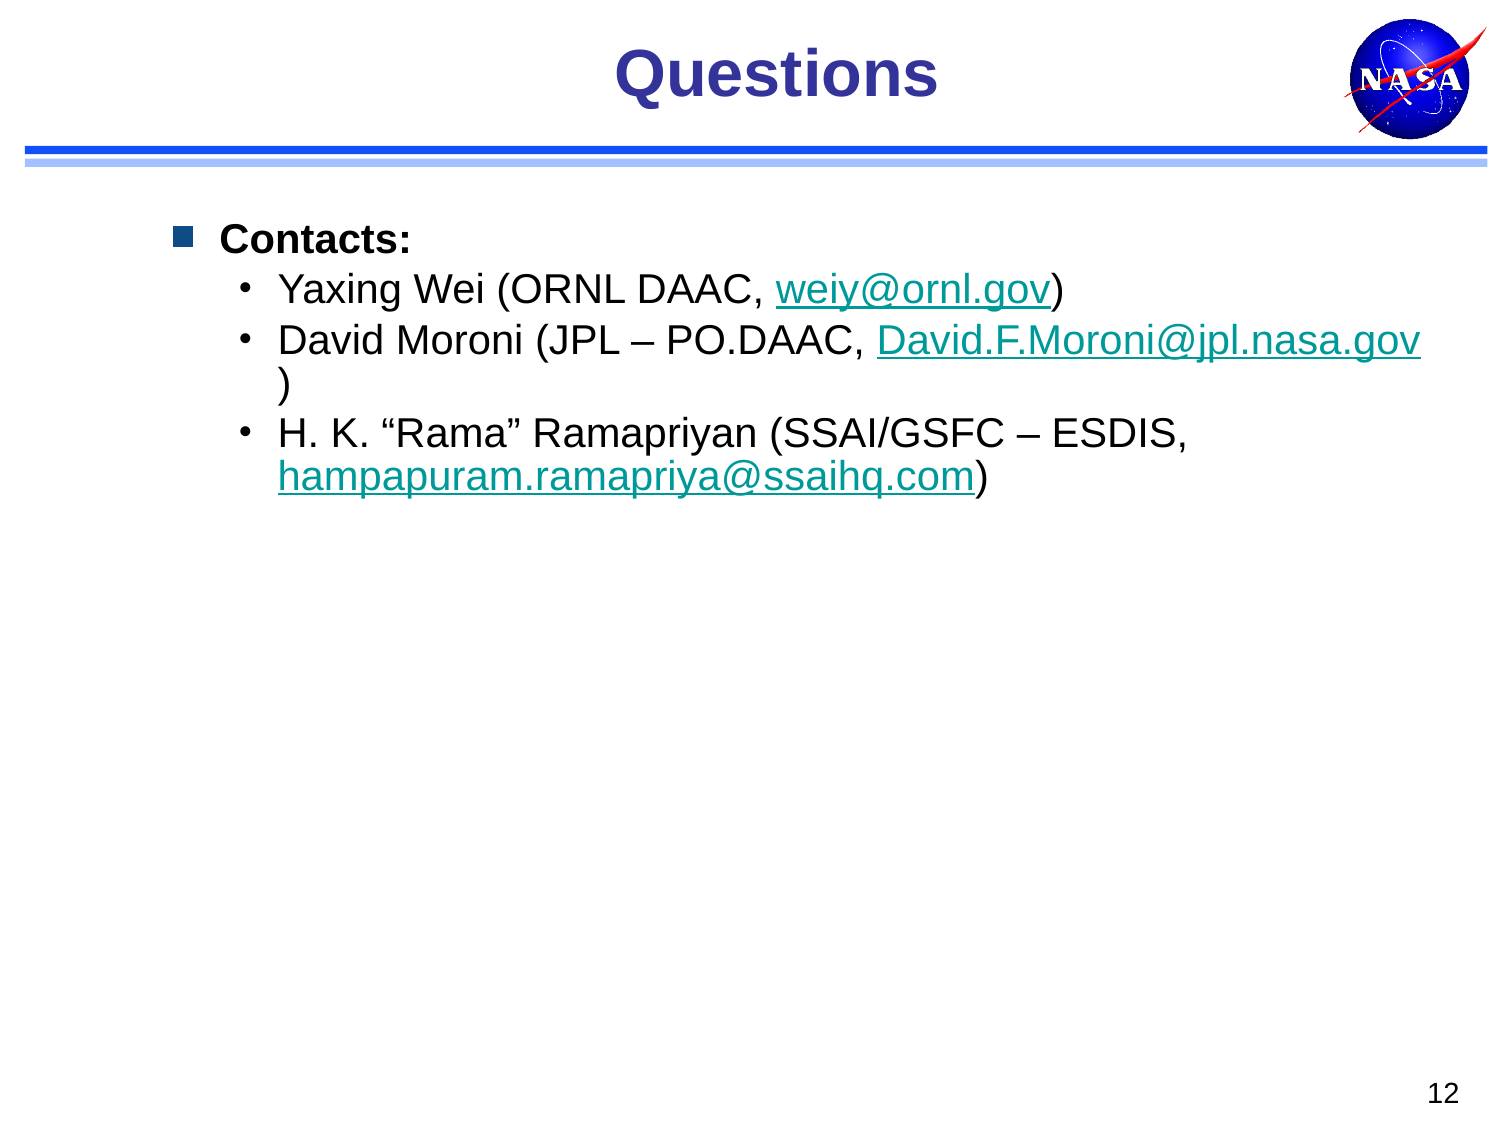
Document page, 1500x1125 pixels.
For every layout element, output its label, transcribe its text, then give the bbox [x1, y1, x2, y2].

picture [173, 226, 193, 247]
list Contacts: Yaxing Wei (ORNL DAAC, weiy@ornl.gov) David Moroni (JPL – PO.DAAC, David.F.Moroni@jpl.nasa.gov) H. K. “Rama” Ramapriyan (SSAI/GSFC – ESDIS, hampapuram.ramapriya@ssaihq.com) [157, 211, 1446, 1055]
picture [1325, 10, 1500, 150]
title Questions [207, 5, 1348, 147]
slide_number 12 [1161, 1066, 1475, 1125]
